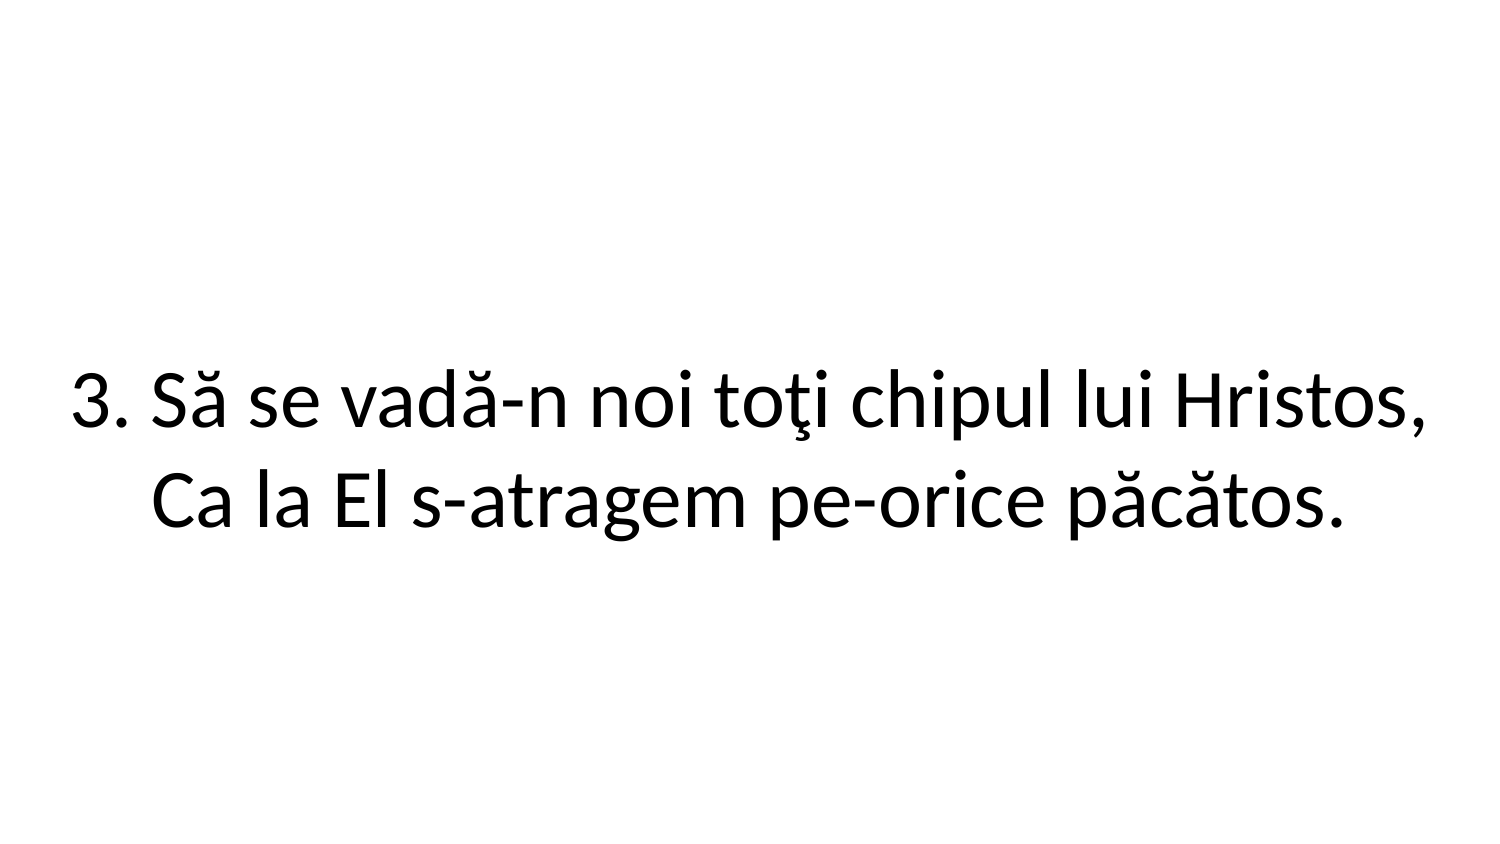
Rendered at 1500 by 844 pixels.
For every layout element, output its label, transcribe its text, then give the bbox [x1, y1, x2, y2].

text_box 3. Să se vadă-n noi toţi chipul lui Hristos, Ca la El s-atragem pe-orice păcătos. [54, 292, 1446, 552]
